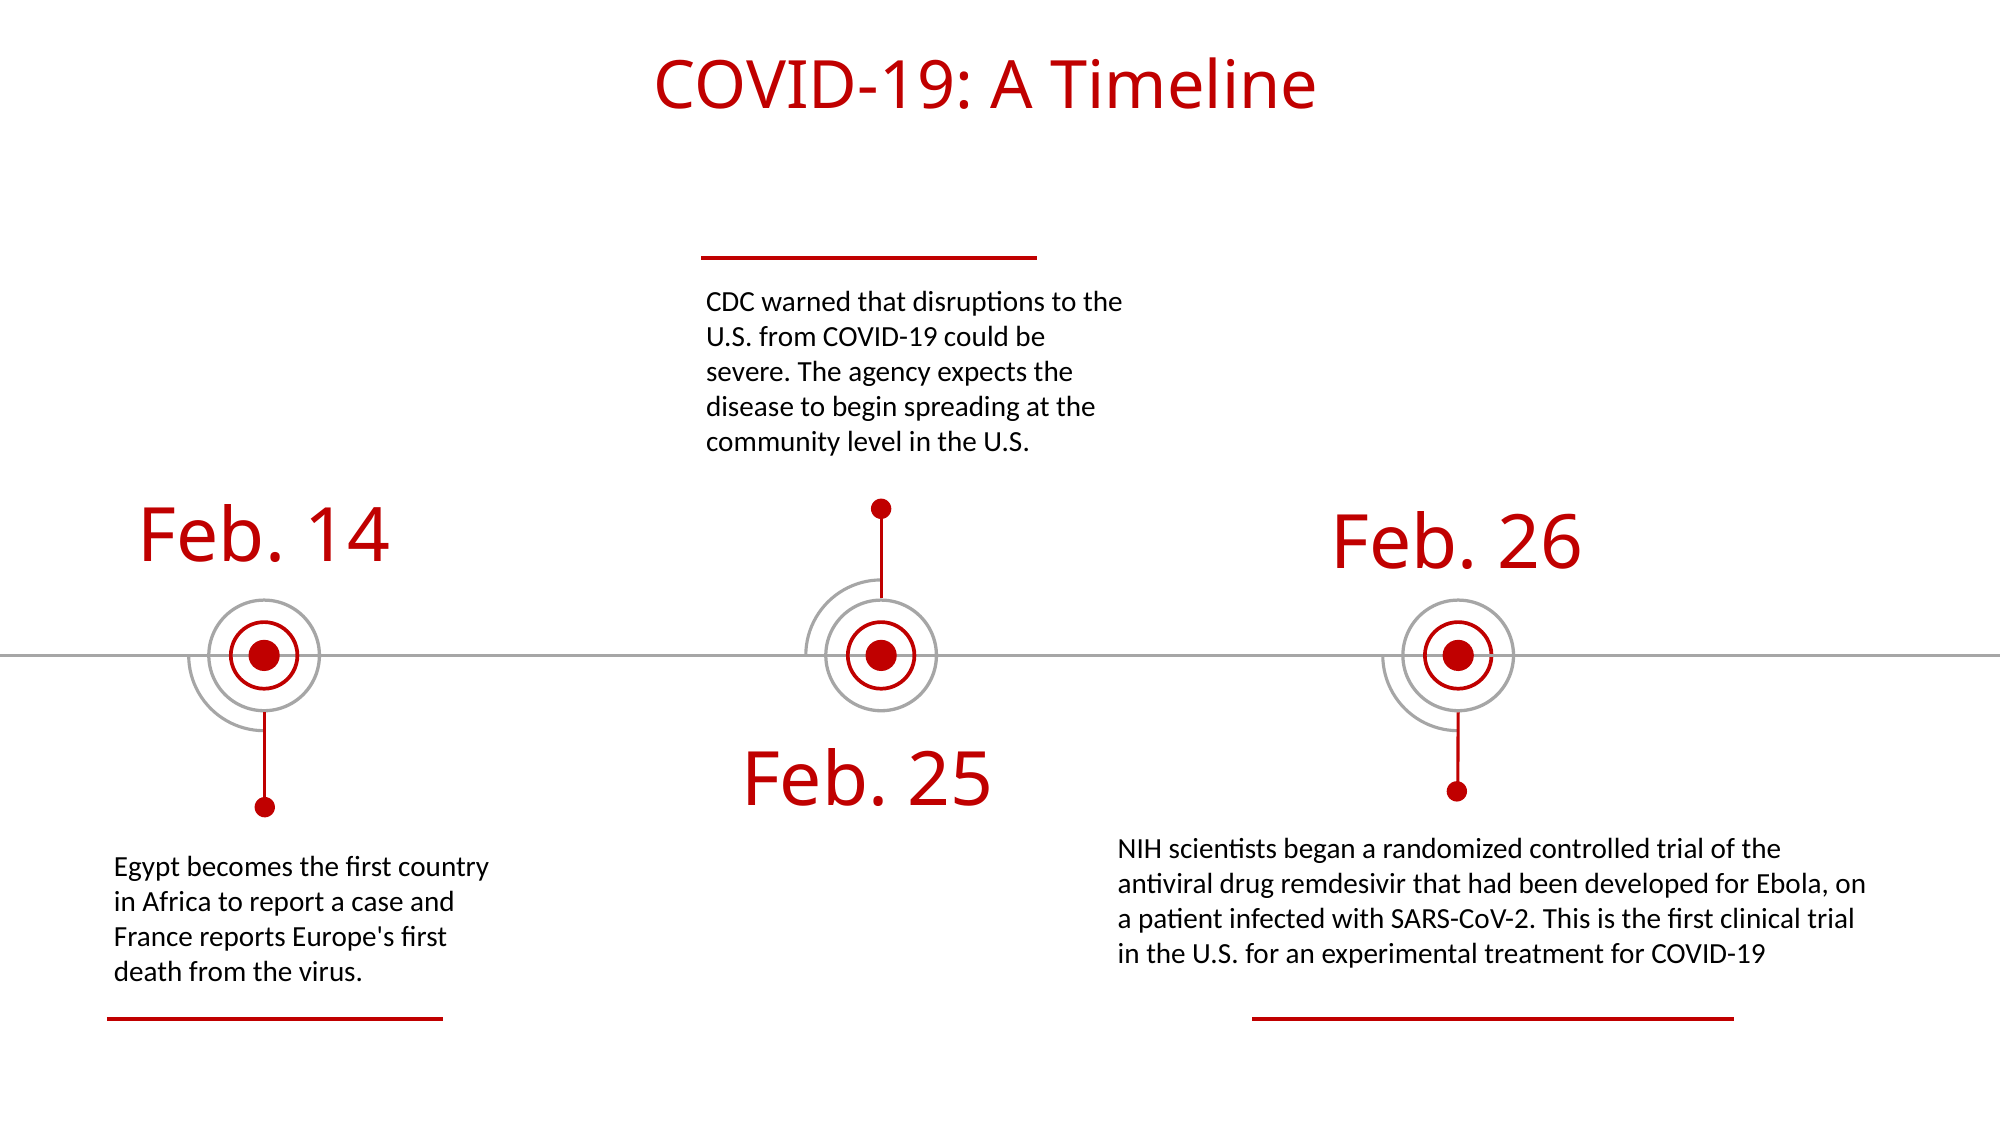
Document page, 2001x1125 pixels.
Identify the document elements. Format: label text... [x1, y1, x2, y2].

text_box [253, 795, 277, 819]
text_box [206, 656, 323, 714]
text_box [206, 597, 323, 655]
text_box [864, 638, 898, 673]
text_box [1400, 656, 1517, 714]
text_box [1406, 656, 1458, 708]
text_box [1441, 638, 1475, 655]
text_box CDC warned that disruptions to the U.S. from COVID-19 could be severe. The agency expects the disease to begin spreading at the community level in the U.S. [691, 275, 1141, 465]
text_box [1422, 619, 1495, 655]
text_box [844, 656, 918, 692]
text_box [823, 597, 940, 655]
text_box [1422, 656, 1495, 692]
text_box [227, 619, 301, 655]
text_box [805, 579, 880, 655]
text_box [1382, 656, 1456, 732]
text_box [823, 656, 940, 714]
text_box [869, 497, 893, 520]
text_box [227, 656, 301, 692]
text_box [1400, 597, 1517, 655]
text_box [212, 657, 264, 708]
text_box [829, 603, 882, 655]
text_box COVID-19: A Timeline [389, 34, 1584, 130]
text_box [1441, 656, 1475, 673]
text_box [188, 657, 263, 732]
text_box [1445, 780, 1469, 803]
text_box [844, 619, 918, 655]
text_box NIH scientists began a randomized controlled trial of the antiviral drug remdesivir that had been developed for Ebola, on a patient infected with SARS-CoV-2. This is the first clinical trial in the U.S. for an experimental treatment for COVID-19 [1103, 822, 1884, 977]
text_box [247, 638, 281, 673]
text_box [1428, 656, 1459, 685]
text_box Egypt becomes the first country in Africa to report a case and France reports Europe's first death from the virus. [99, 839, 527, 995]
text_box Feb. 14 [99, 478, 429, 584]
text_box Feb. 25 [708, 723, 1026, 828]
text_box Feb. 26 [1289, 485, 1625, 591]
